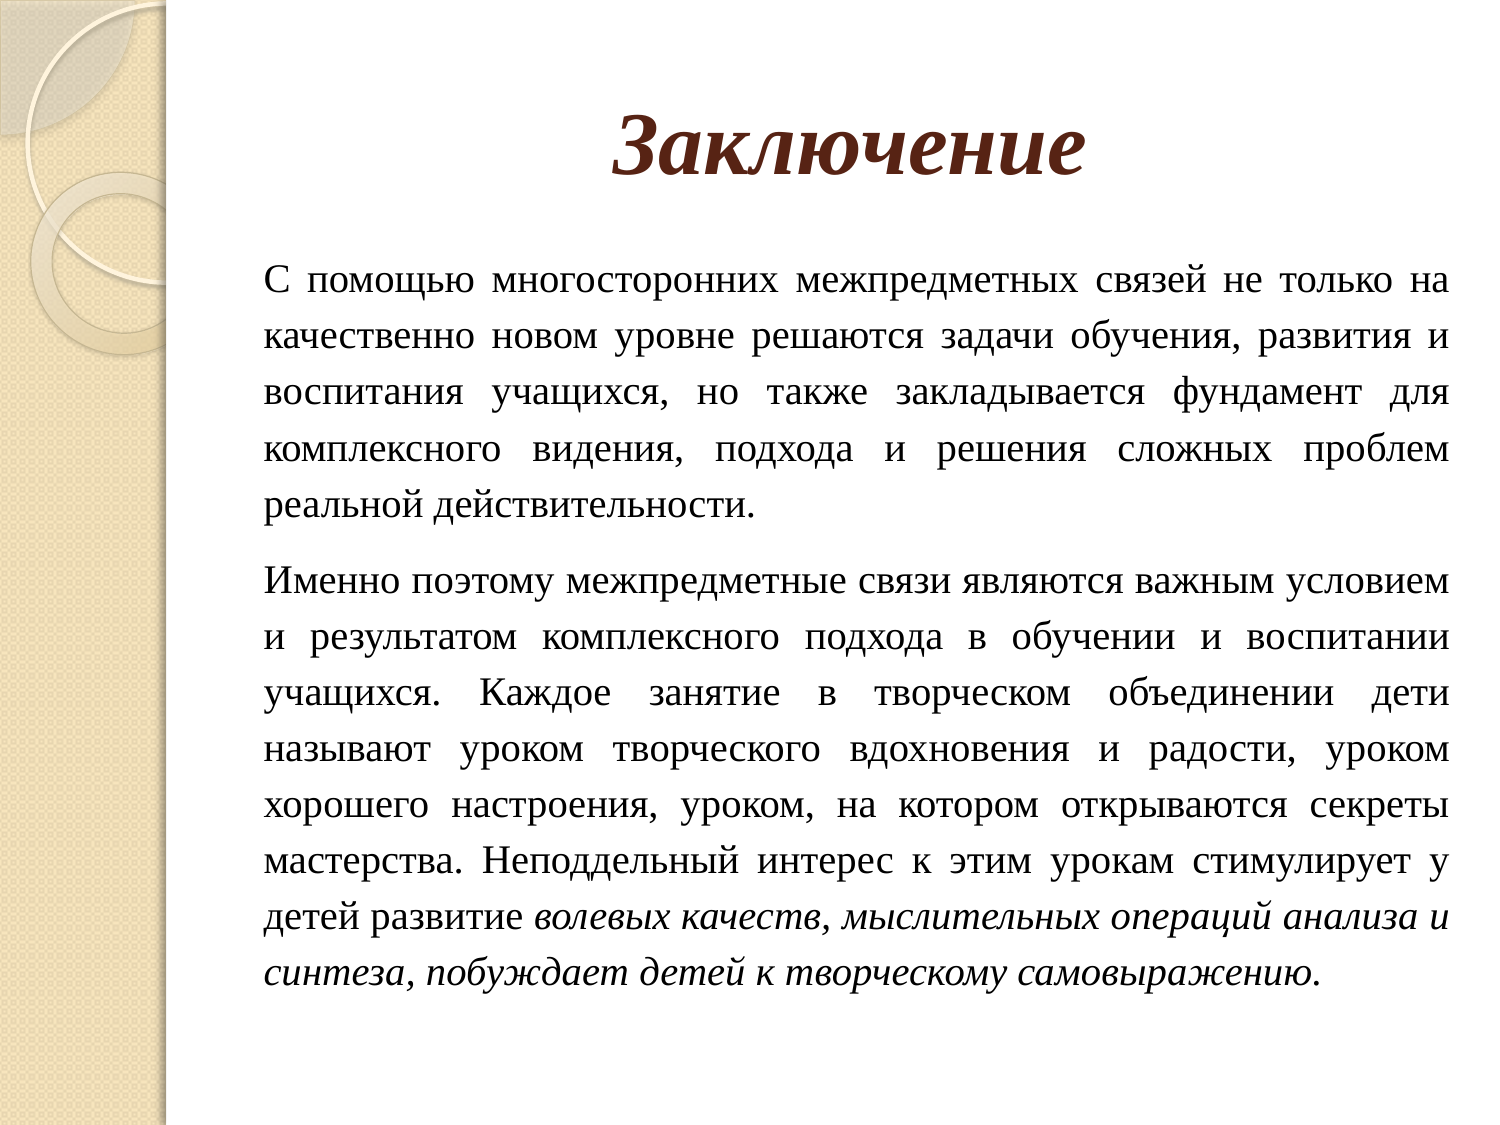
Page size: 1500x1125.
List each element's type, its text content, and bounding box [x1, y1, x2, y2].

title Заключение [235, 45, 1466, 233]
list С помощью многосторонних межпредметных связей не только на качественно новом уровне решаются задачи обучения, развития и воспитания учащихся, но также закладывается фундамент для комплексного видения, подхода и решения сложных проблем реальной действительности. Именно поэтому межпредметные связи являются важным условием и результатом комплексного подхода в обучении и воспитании учащихся. Каждое занятие в творческом объединении дети называют уроком творческого вдохновения и радости, уроком хорошего настроения, уроком, на котором открываются секреты мастерства. Неподдельный интерес к этим урокам стимулирует у детей развитие волевых качеств, мыслительных операций анализа и синтеза, побуждает детей к творческому самовыражению. [235, 237, 1466, 1025]
